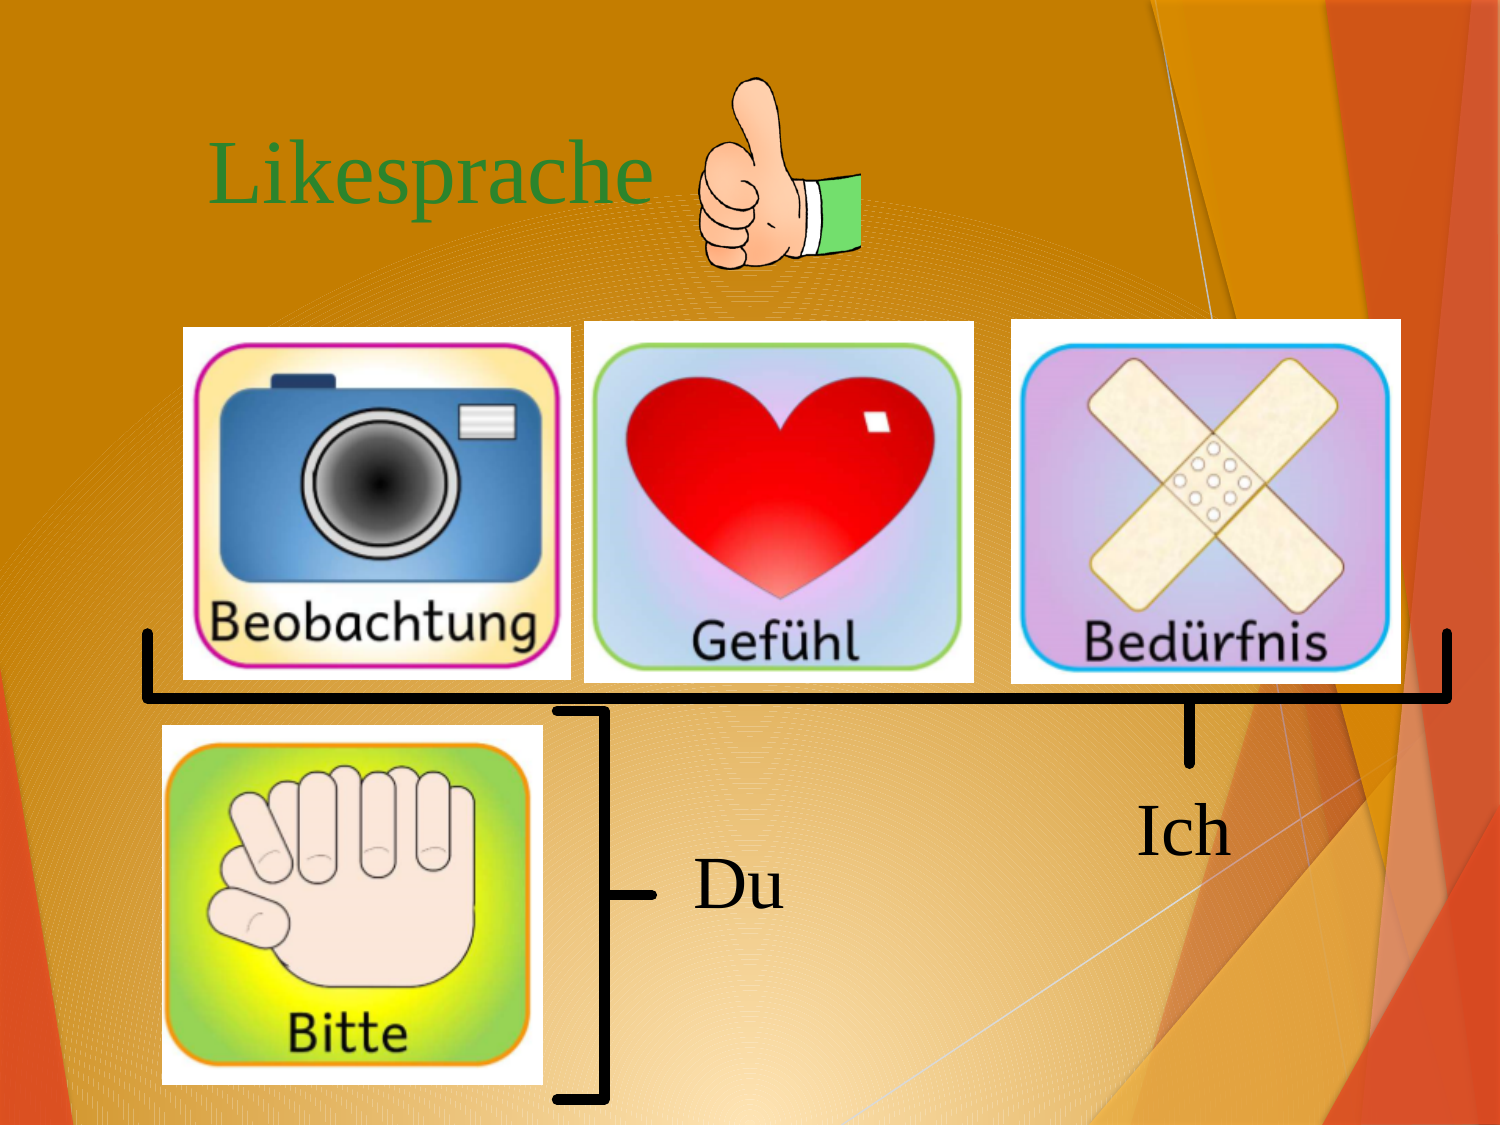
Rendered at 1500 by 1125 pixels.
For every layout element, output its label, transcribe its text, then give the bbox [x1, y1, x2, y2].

text_box [146, 632, 1448, 765]
picture [161, 725, 543, 1086]
picture [696, 75, 862, 272]
text_box Du [678, 825, 1057, 931]
picture [584, 321, 975, 684]
text_box Likesprache [192, 48, 1464, 285]
picture [1011, 319, 1402, 685]
text_box Ich [1121, 772, 1500, 878]
picture [182, 327, 571, 681]
text_box [555, 710, 653, 1101]
